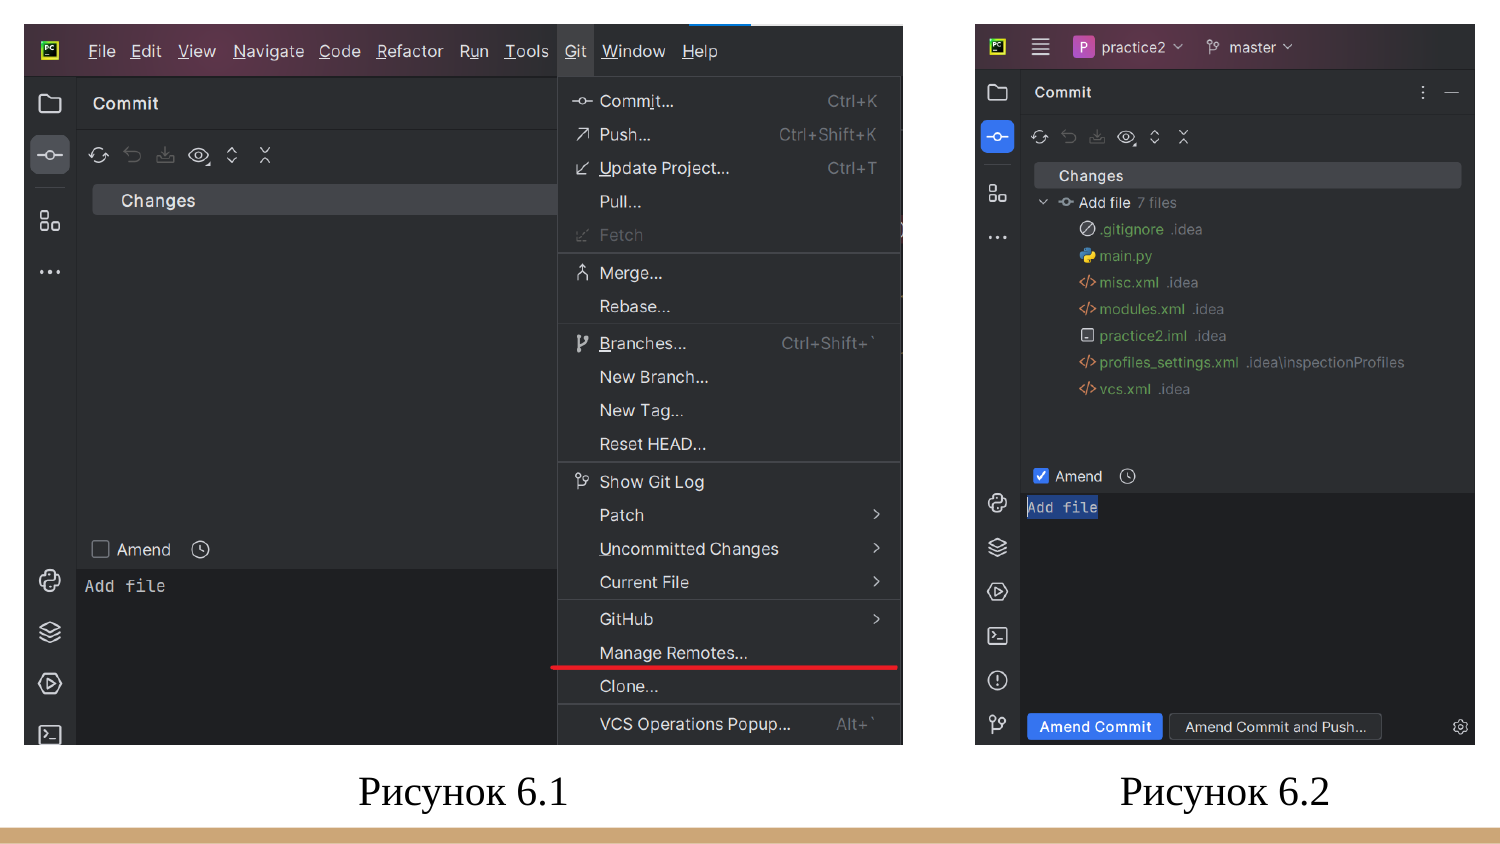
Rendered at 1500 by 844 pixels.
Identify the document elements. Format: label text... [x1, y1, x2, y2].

picture [975, 24, 1476, 746]
title Рисунок 6.2 [975, 752, 1475, 833]
picture [24, 24, 903, 746]
title Рисунок 6.1 [25, 751, 903, 833]
